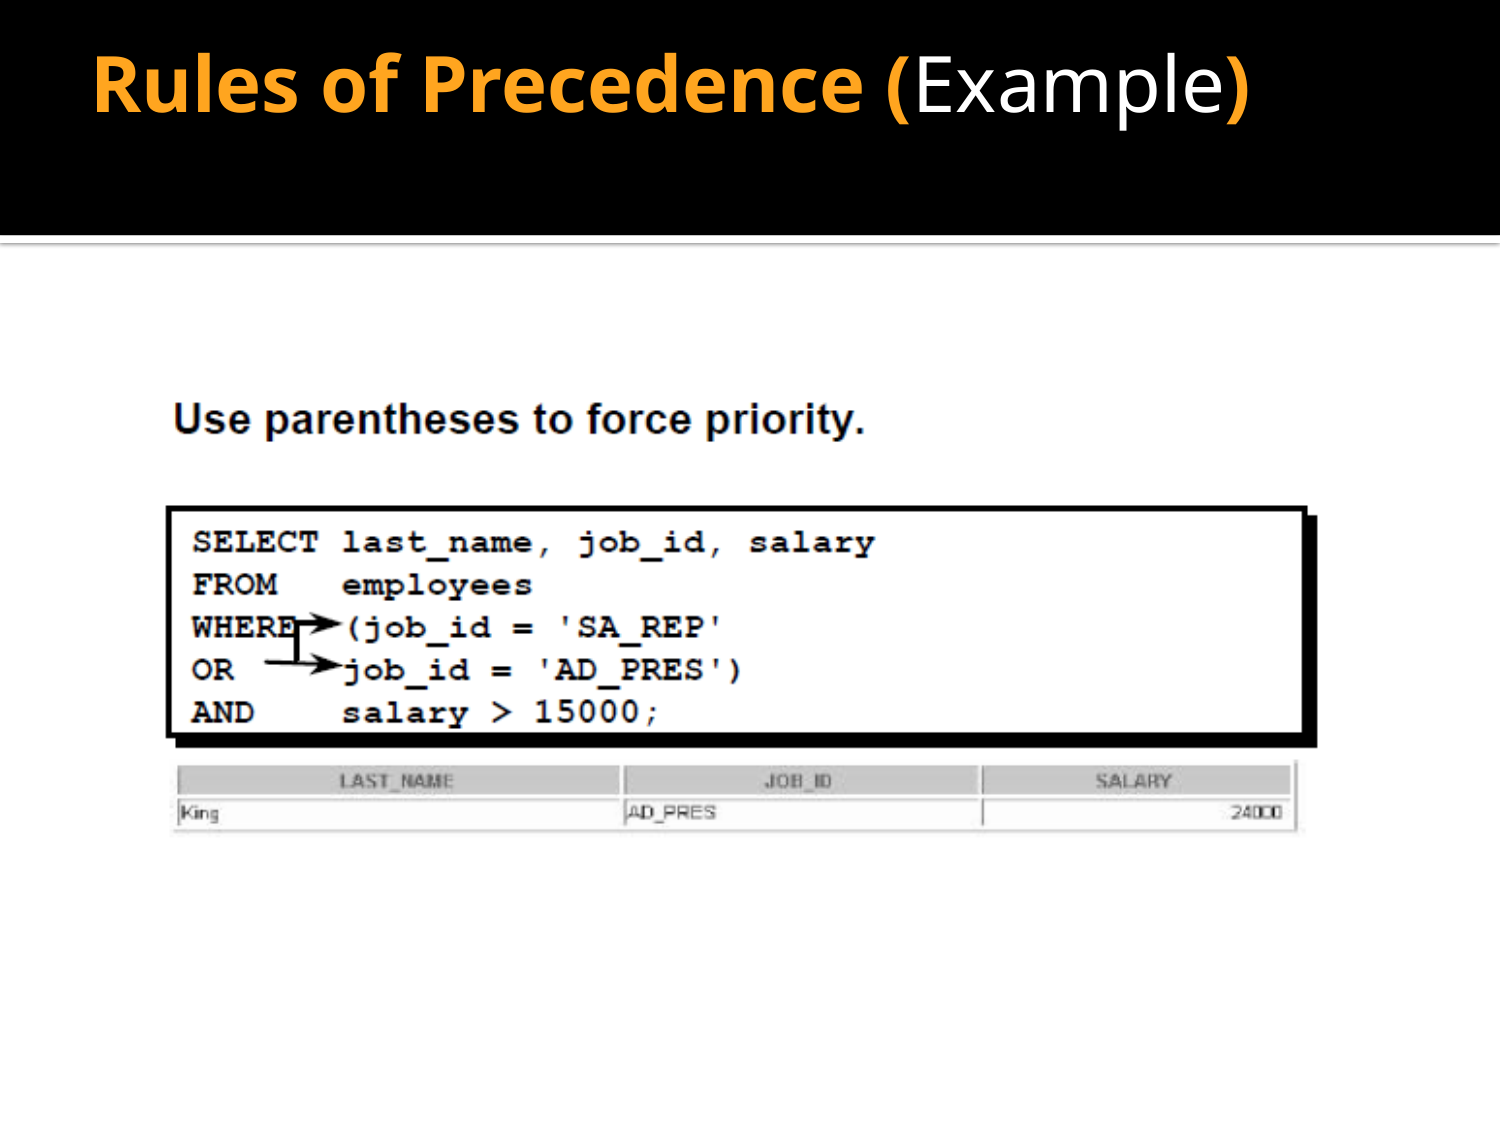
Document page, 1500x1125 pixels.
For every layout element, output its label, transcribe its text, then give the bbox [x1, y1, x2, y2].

title Rules of Precedence (Example) [75, 25, 1425, 231]
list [73, 324, 1423, 963]
